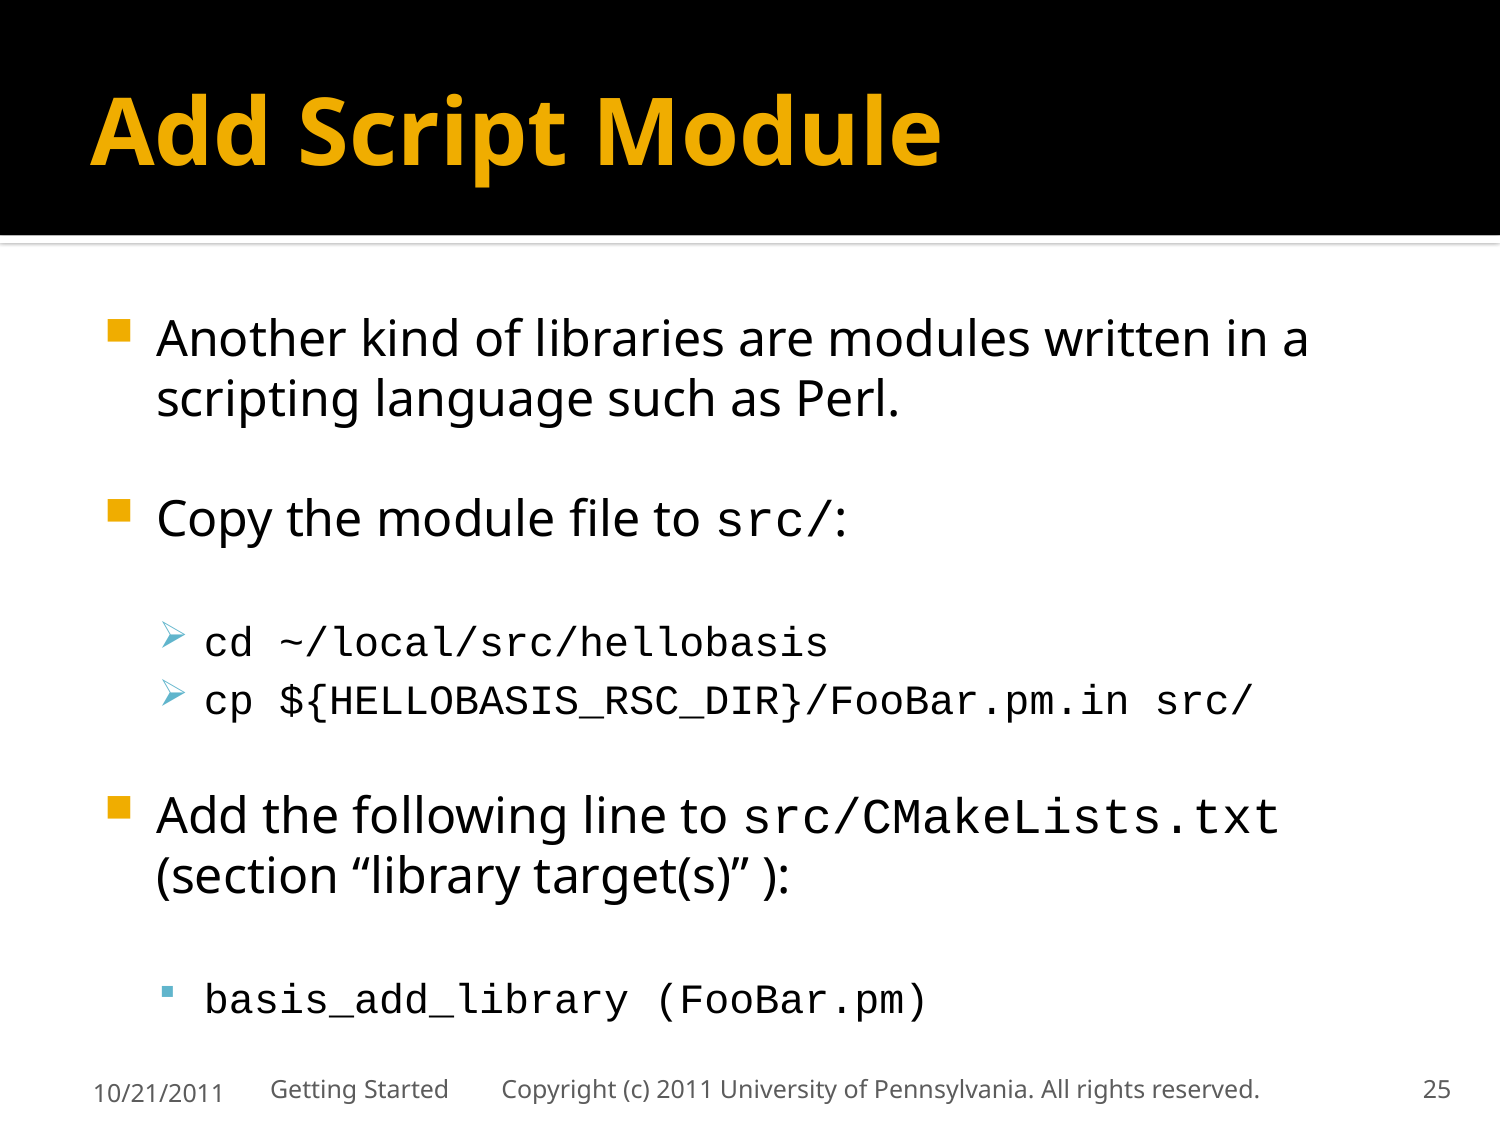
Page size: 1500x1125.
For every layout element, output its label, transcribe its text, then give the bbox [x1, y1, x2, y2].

list Another kind of libraries are modules written in a scripting language such as Perl. Copy the module file to src/: cd ~/local/src/hellobasis cp ${HELLOBASIS_RSC_DIR}/FooBar.pm.in src/ Add the following line to src/CMakeLists.txt (section “library target(s)” ): basis_add_library (FooBar.pm) [75, 291, 1425, 1050]
footer Getting Started Copyright (c) 2011 University of Pennsylvania. All rights reserved. [262, 1062, 1337, 1108]
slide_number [75, 1062, 238, 1108]
title Add Script Module [75, 25, 1425, 231]
slide_number 25 [1345, 1062, 1467, 1108]
